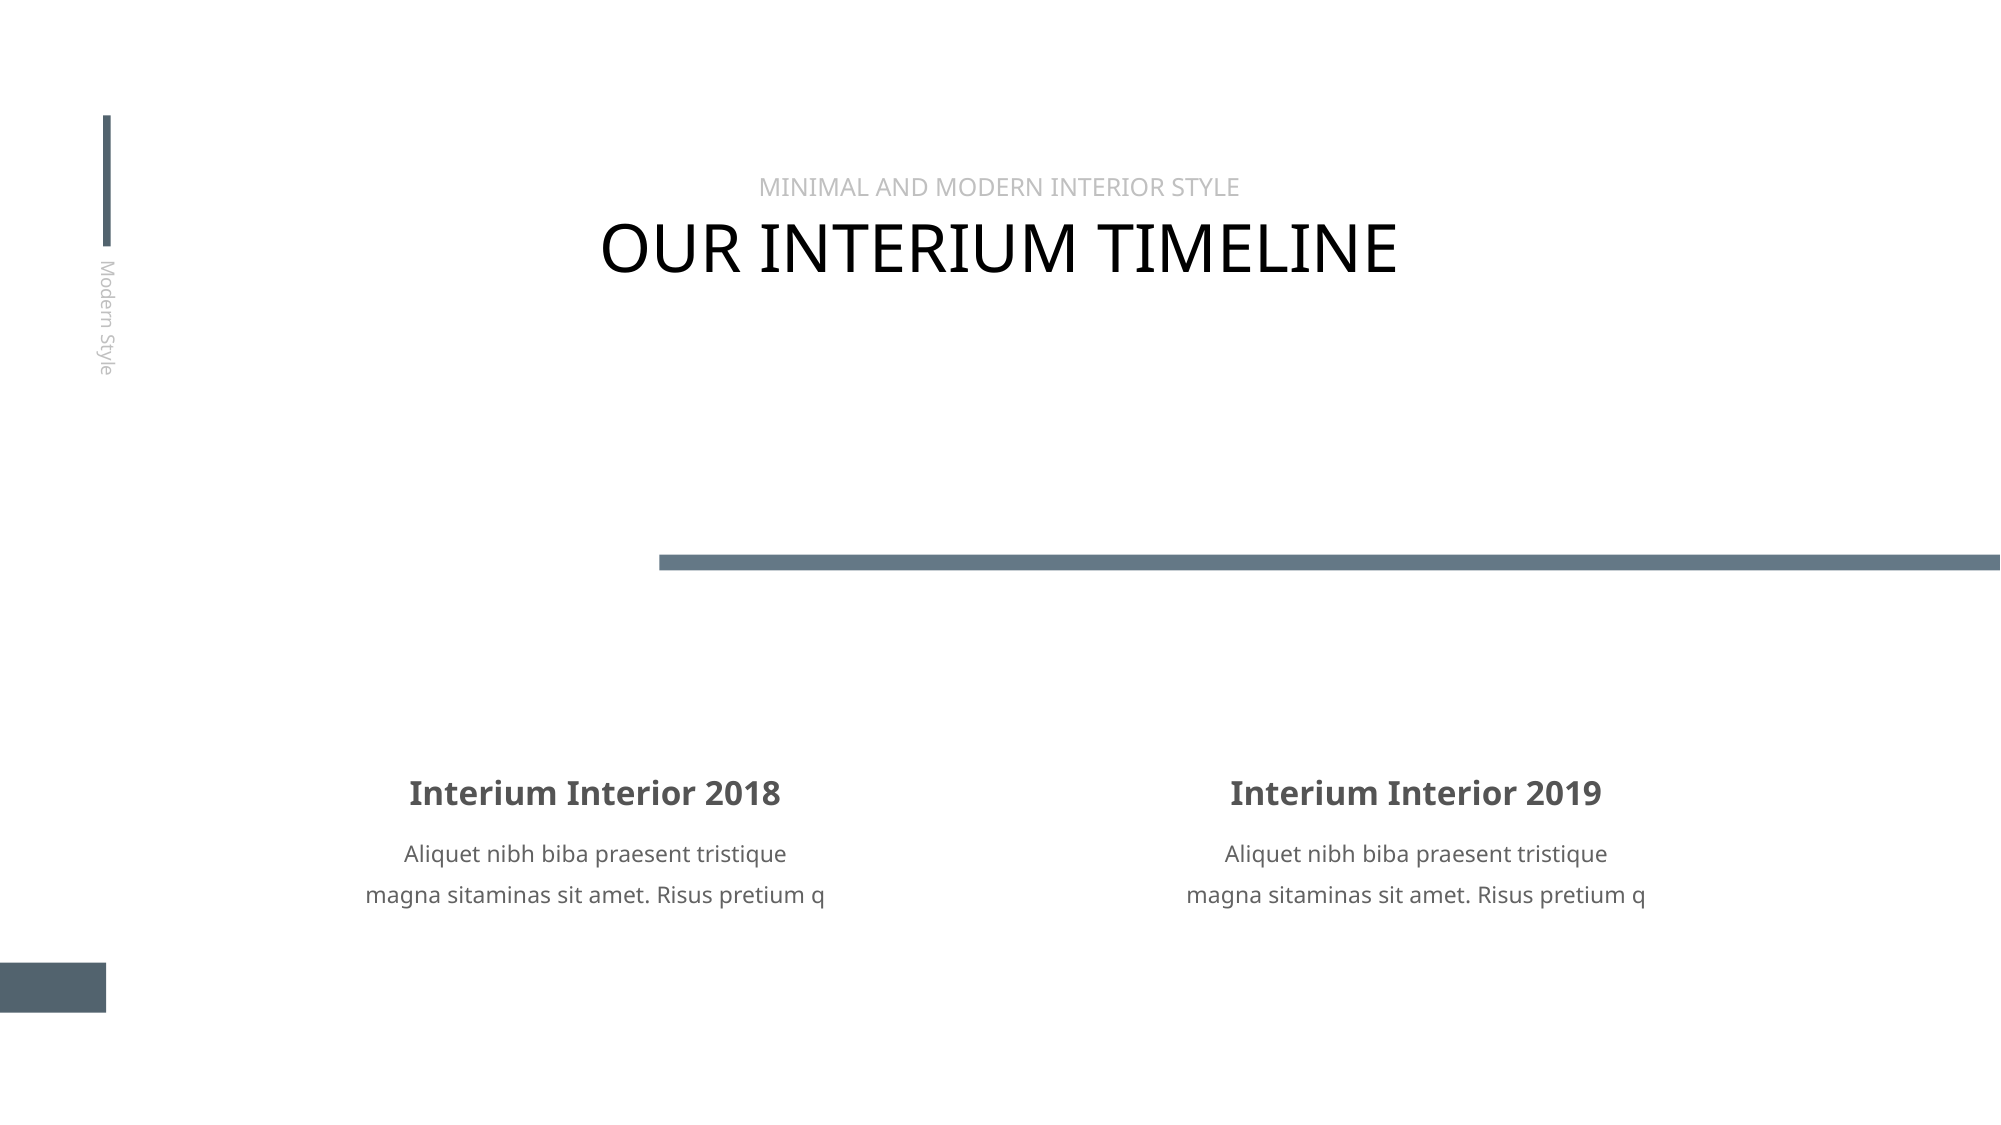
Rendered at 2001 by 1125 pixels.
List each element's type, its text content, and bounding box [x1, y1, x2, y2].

text_box MINIMAL AND MODERN INTERIOR STYLE [744, 163, 1256, 209]
text_box [0, 962, 107, 1014]
text_box Aliquet nibh biba praesent tristique magna sitaminas sit amet. Risus pretium q [350, 818, 842, 916]
picture [1139, 402, 1667, 723]
text_box Aliquet nibh biba praesent tristique magna sitaminas sit amet. Risus pretium q [1170, 818, 1663, 916]
text_box Interium Interior 2019 [1152, 772, 1682, 813]
text_box OUR INTERIUM TIMELINE [397, 198, 1603, 294]
text_box [102, 114, 112, 245]
text_box Interium Interior 2018 [331, 772, 861, 813]
picture [333, 402, 861, 723]
text_box Modern Style [89, 245, 128, 392]
